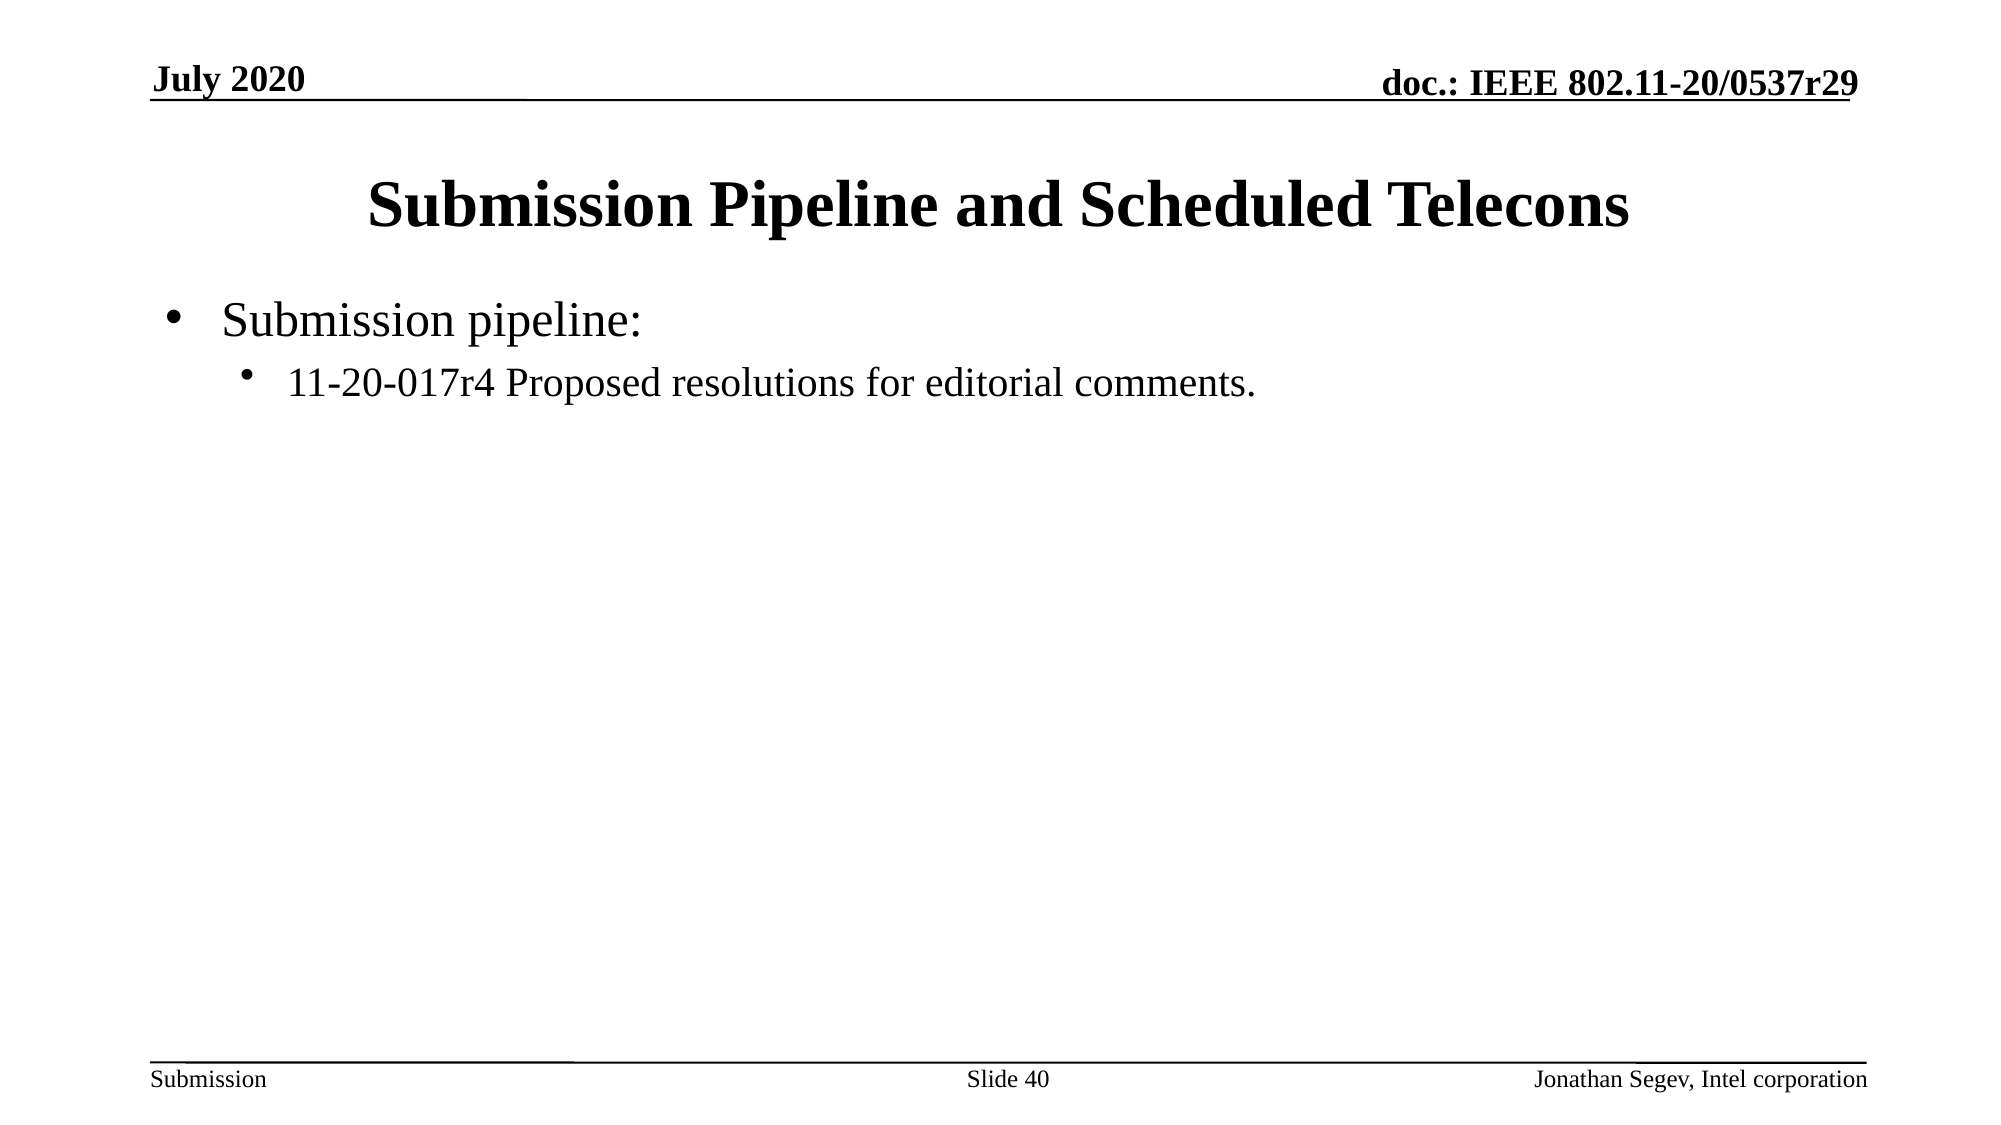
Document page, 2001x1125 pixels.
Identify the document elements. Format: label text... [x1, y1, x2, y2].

title Submission Pipeline and Scheduled Telecons [149, 112, 1850, 278]
list Submission pipeline: 11-20-017r4 Proposed resolutions for editorial comments. [149, 278, 1850, 670]
footer Jonathan Segev, Intel corporation [1171, 1061, 1869, 1093]
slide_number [152, 54, 563, 100]
slide_number Slide 40 [950, 1061, 1067, 1123]
